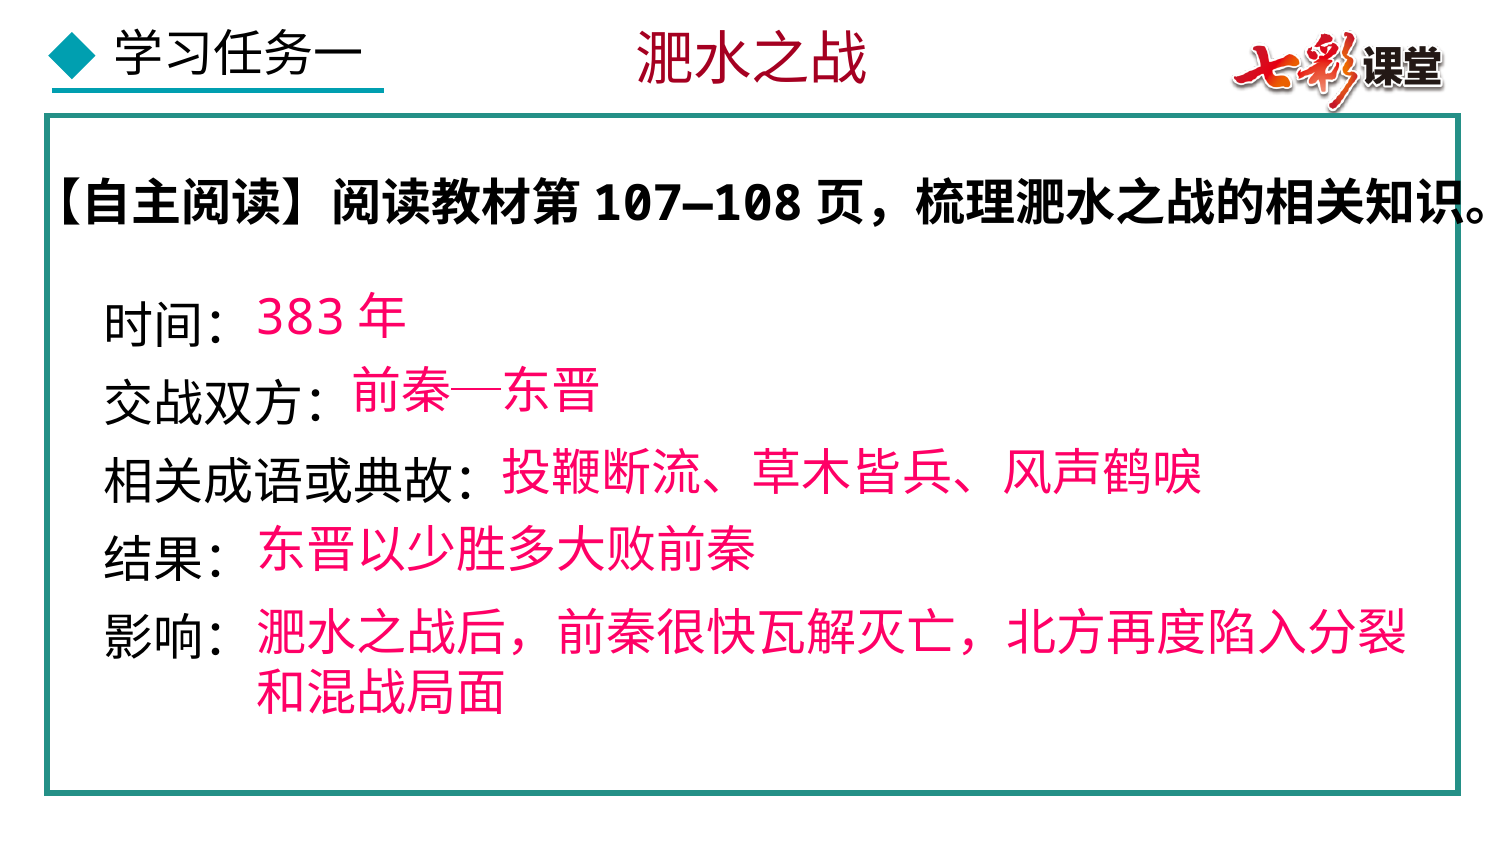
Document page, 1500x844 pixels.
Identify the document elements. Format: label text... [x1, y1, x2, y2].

text_box 投鞭断流、草木皆兵、风声鹤唳 [487, 433, 1251, 509]
picture [1228, 26, 1449, 113]
text_box 时间： 交战双方： 相关成语或典故： 结果： 影响： [88, 268, 963, 673]
text_box 前秦─东晋 [336, 350, 687, 426]
text_box 淝水之战后，前秦很快瓦解灭亡，北方再度陷入分裂和混战局面 [241, 592, 1446, 728]
text_box 东晋以少胜多大败前秦 [241, 509, 824, 585]
text_box 383年 [240, 276, 422, 352]
text_box 淝水之战 [619, 7, 908, 105]
text_box 【自主阅读】阅读教材第107—108页，梳理淝水之战的相关知识。 [16, 162, 1497, 238]
